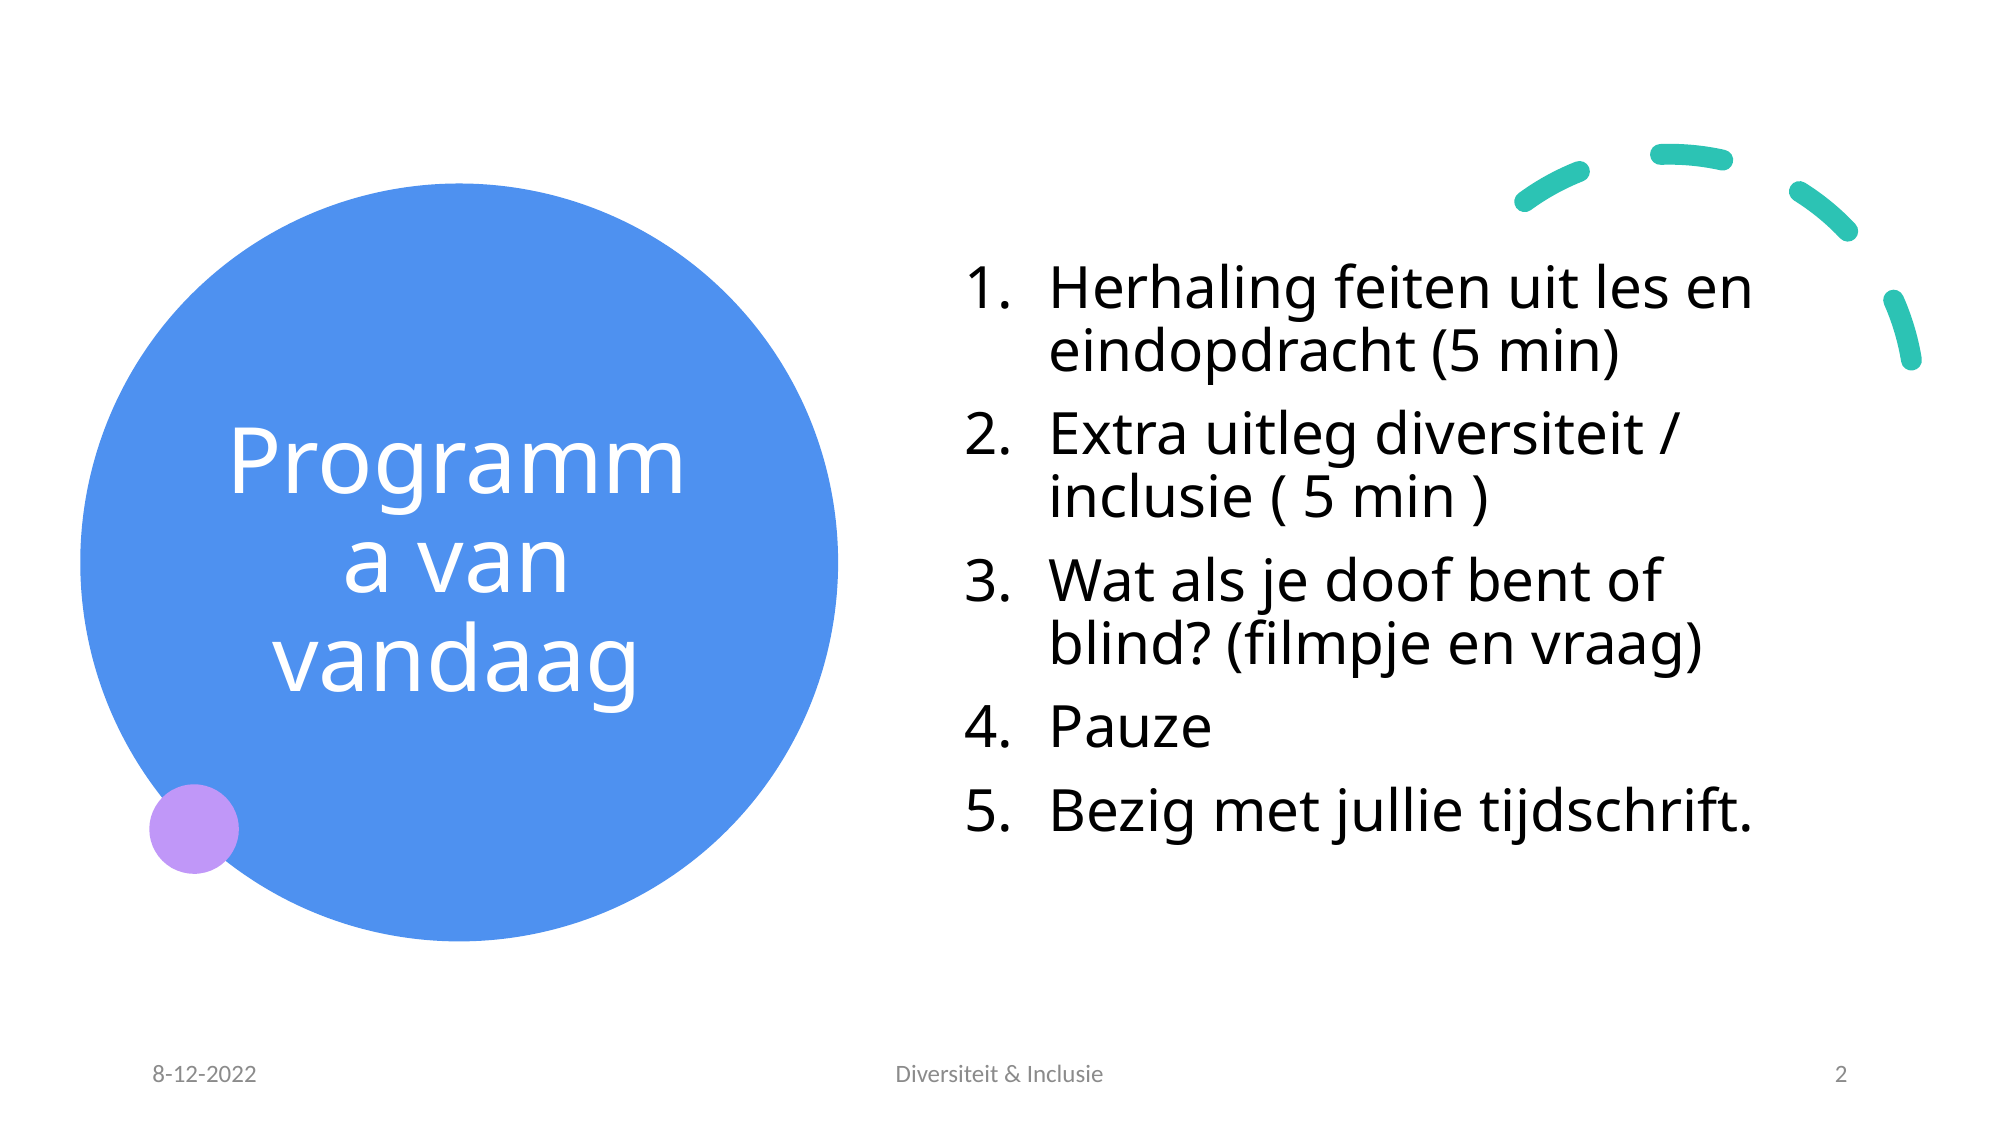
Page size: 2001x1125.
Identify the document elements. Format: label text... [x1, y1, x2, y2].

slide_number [137, 1042, 588, 1103]
slide_number 2 [1412, 1042, 1863, 1103]
footer Diversiteit & Inclusie [662, 1042, 1338, 1103]
list Herhaling feiten uit les en eindopdracht (5 min) Extra uitleg diversiteit / inclusie ( 5 min ) Wat als je doof bent of blind? (filmpje en vraag) Pauze Bezig met jullie tijdschrift. [949, 250, 1788, 896]
title Programma van vandaag [191, 229, 723, 897]
